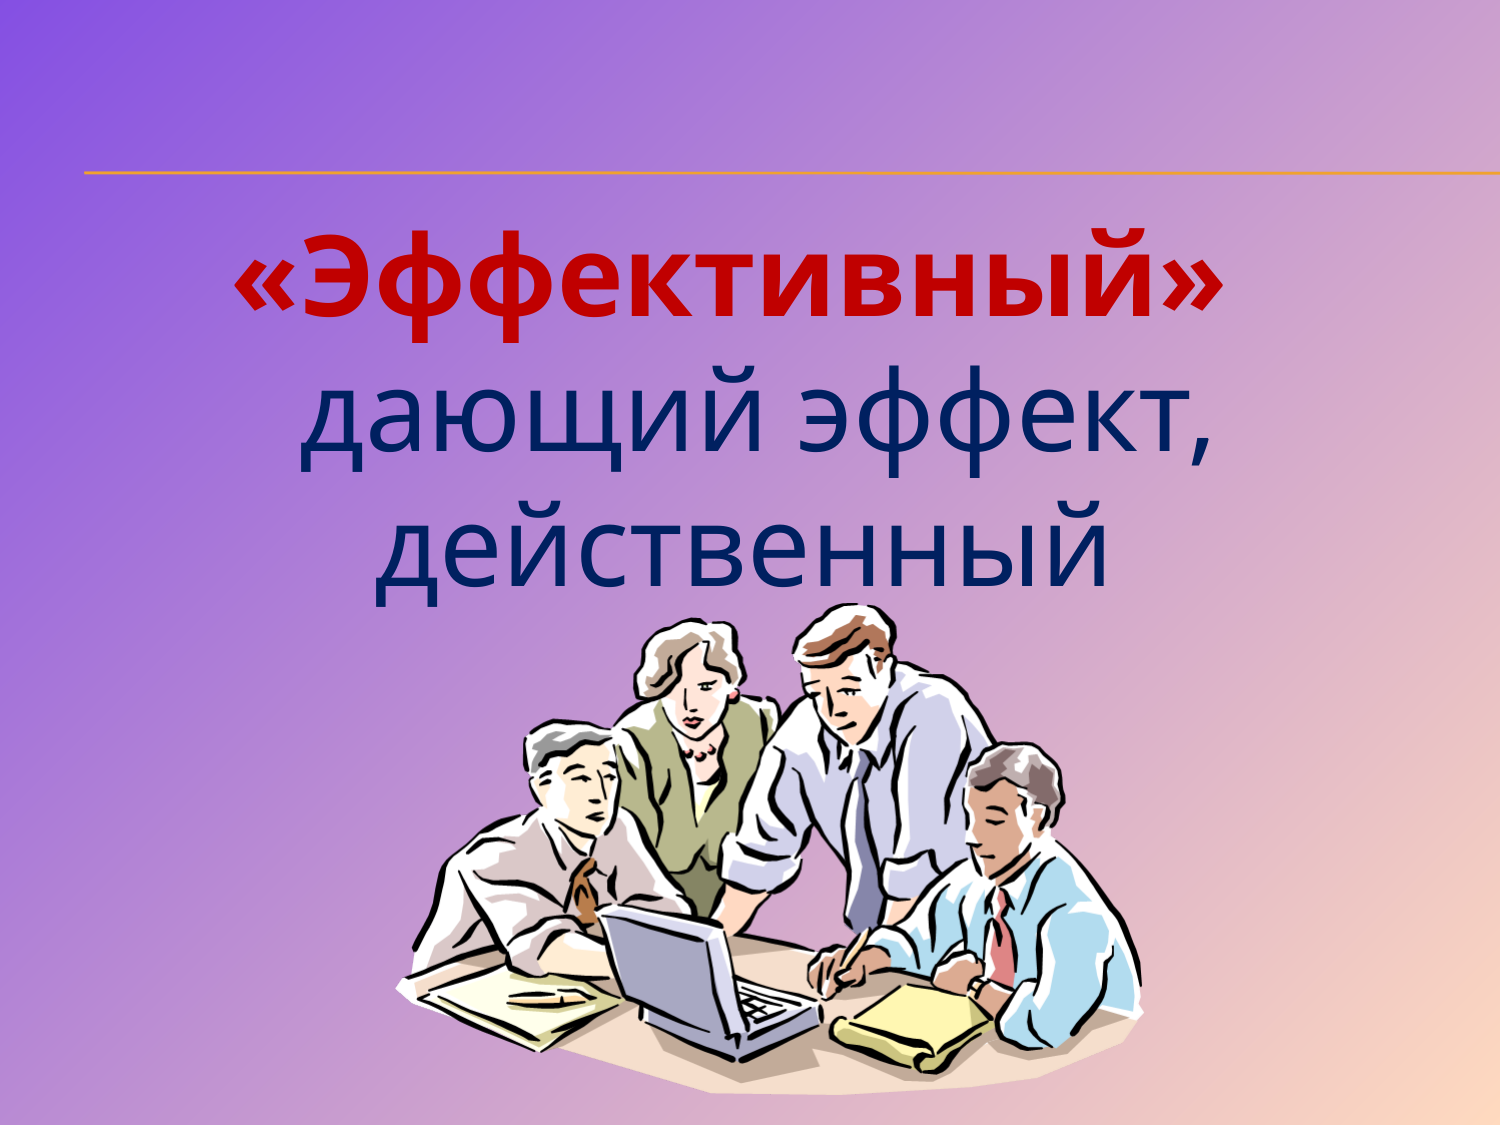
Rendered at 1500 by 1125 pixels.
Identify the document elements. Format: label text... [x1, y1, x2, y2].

text_box «Эффективный» дающий эффект, действенный [76, 196, 1412, 616]
picture [395, 597, 1148, 1098]
